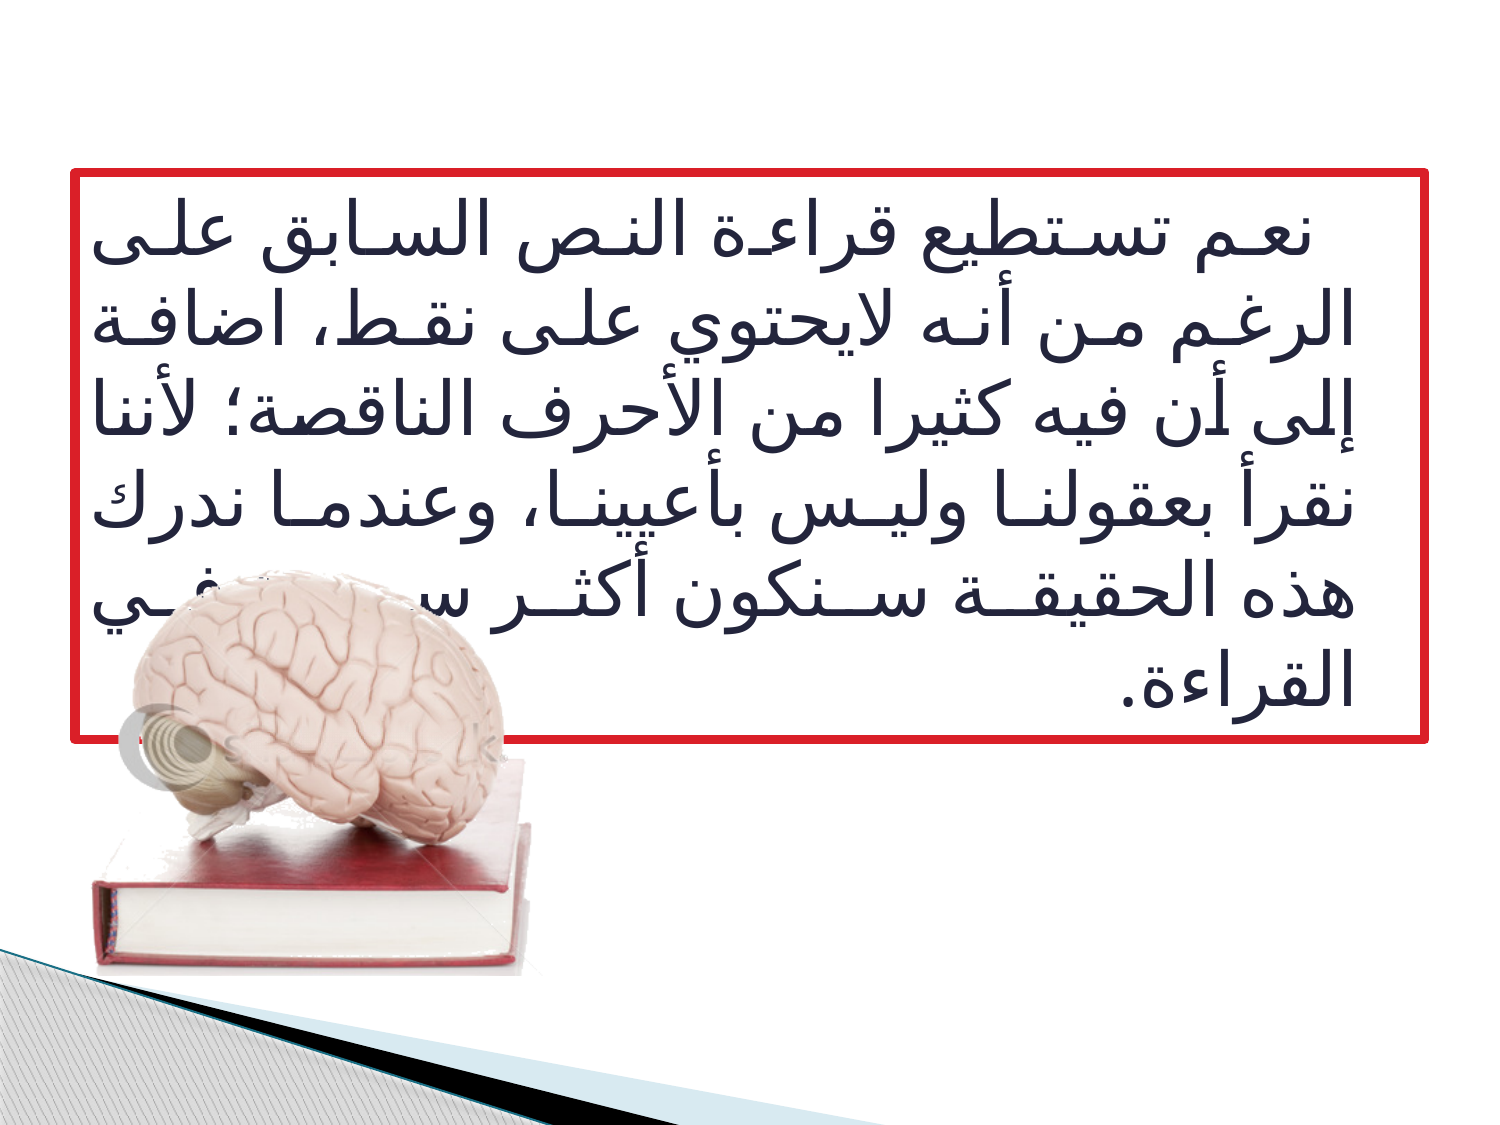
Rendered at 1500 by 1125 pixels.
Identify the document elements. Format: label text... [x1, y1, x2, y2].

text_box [88, 550, 550, 977]
list نعم تستطيع قراءة النص السابق على الرغم من أنه لايحتوي على نقط، اضافة إلى أن فيه كثيرا من الأحرف الناقصة؛ لأننا نقرأ بعقولنا وليس بأعيينا، وعندما ندرك هذه الحقيقة سنكون أكثر سرعة في القراءة. [70, 168, 1429, 744]
